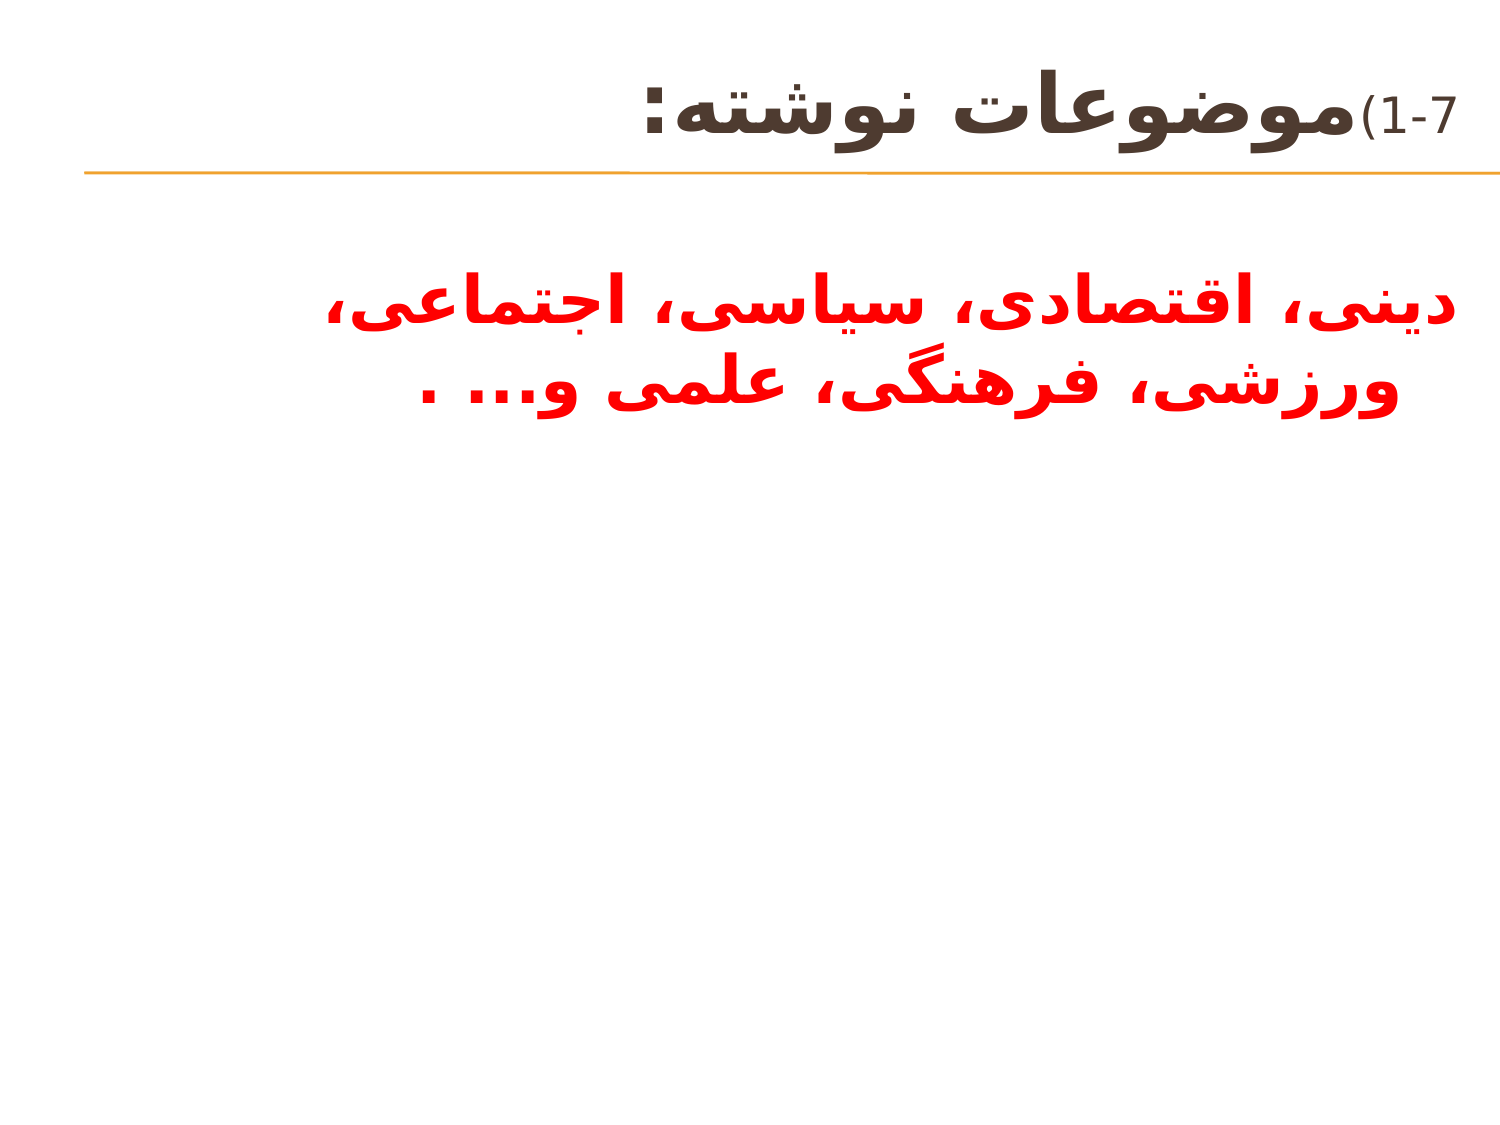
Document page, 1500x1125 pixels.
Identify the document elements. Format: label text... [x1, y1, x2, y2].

list 1-7)موضوعات نوشته: دینی، اقتصادی، سیاسی، اجتماعی، ورزشی، فرهنگی، علمی و... . [50, 42, 1475, 998]
